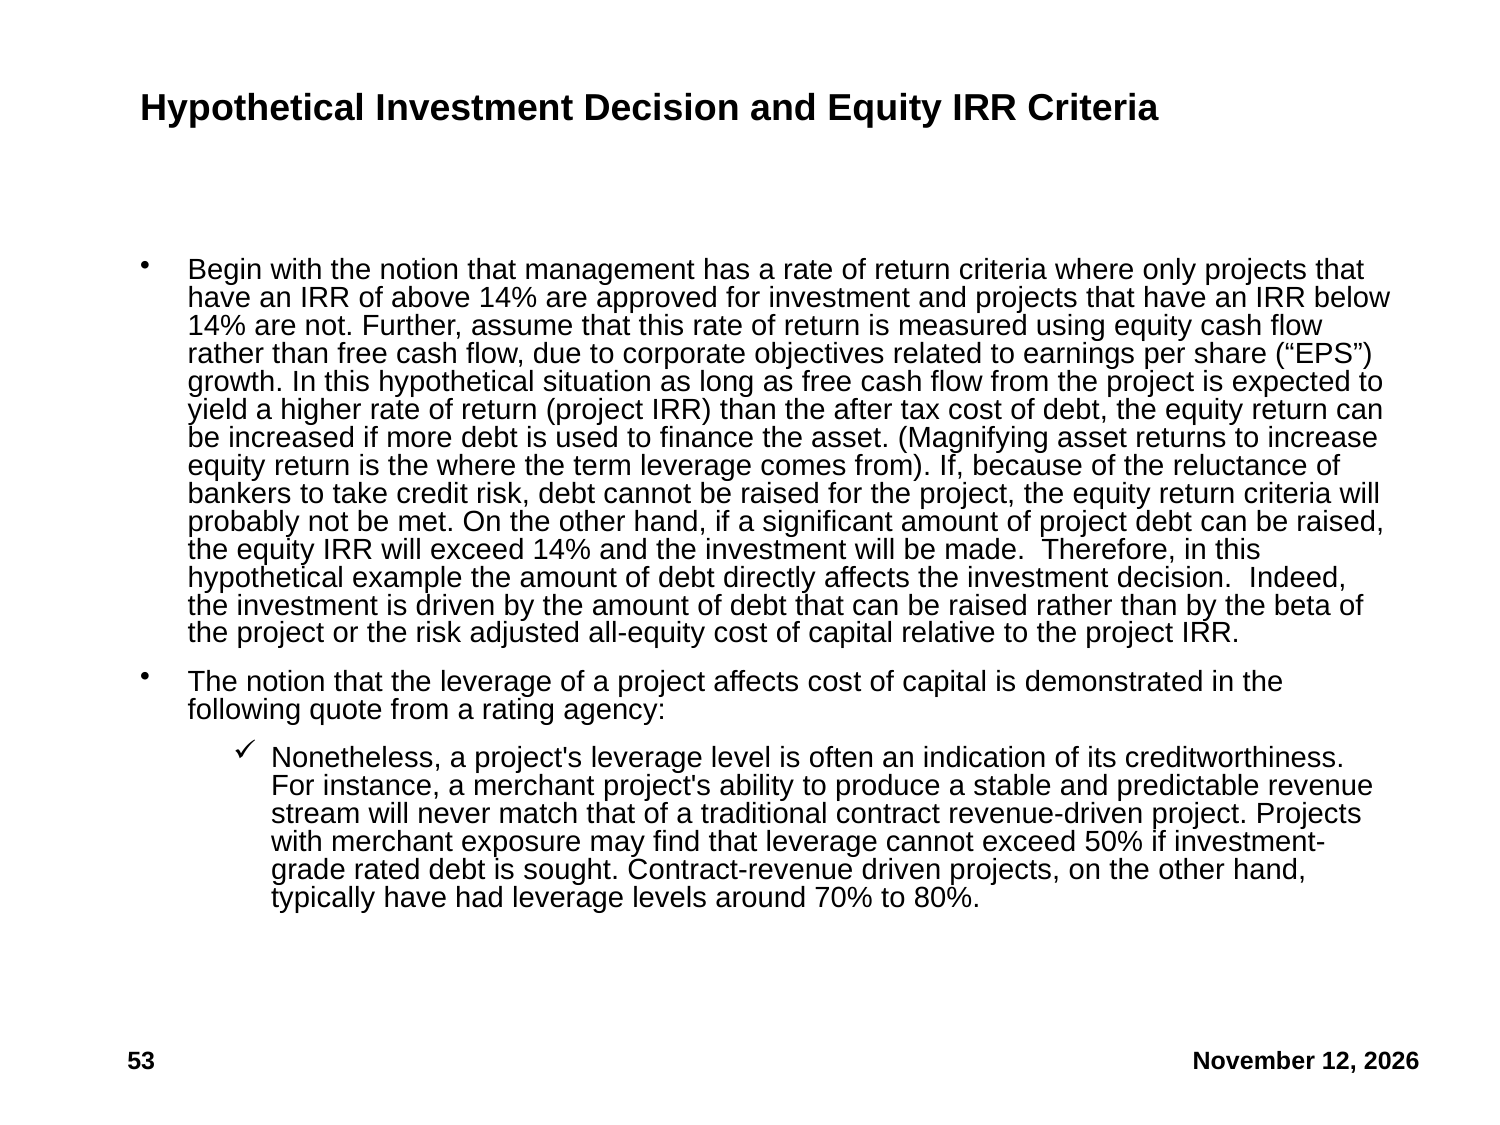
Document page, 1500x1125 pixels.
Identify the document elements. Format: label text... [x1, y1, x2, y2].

title Hypothetical Investment Decision and Equity IRR Criteria [124, 74, 1376, 226]
list Begin with the notion that management has a rate of return criteria where only projects that have an IRR of above 14% are approved for investment and projects that have an IRR below 14% are not. Further, assume that this rate of return is measured using equity cash flow rather than free cash flow, due to corporate objectives related to earnings per share (“EPS”) growth. In this hypothetical situation as long as free cash flow from the project is expected to yield a higher rate of return (project IRR) than the after tax cost of debt, the equity return can be increased if more debt is used to finance the asset. (Magnifying asset returns to increase equity return is the where the term leverage comes from). If, because of the reluctance of bankers to take credit risk, debt cannot be raised for the project, the equity return criteria will probably not be met. On the other hand, if a significant amount of project debt can be raised, the equity IRR will exceed 14% and the investment will be made. Therefore, in this hypothetical example the amount of debt directly affects the investment decision. Indeed, the investment is driven by the amount of debt that can be raised rather than by the beta of the project or the risk adjusted all-equity cost of capital relative to the project IRR. The notion that the leverage of a project affects cost of capital is demonstrated in the following quote from a rating agency: Nonetheless, a project's leverage level is often an indication of its creditworthiness. For instance, a merchant project's ability to produce a stable and predictable revenue stream will never match that of a traditional contract revenue-driven project. Projects with merchant exposure may find that leverage cannot exceed 50% if investment-grade rated debt is sought. Contract-revenue driven projects, on the other hand, typically have had leverage levels around 70% to 80%. [124, 249, 1413, 1001]
